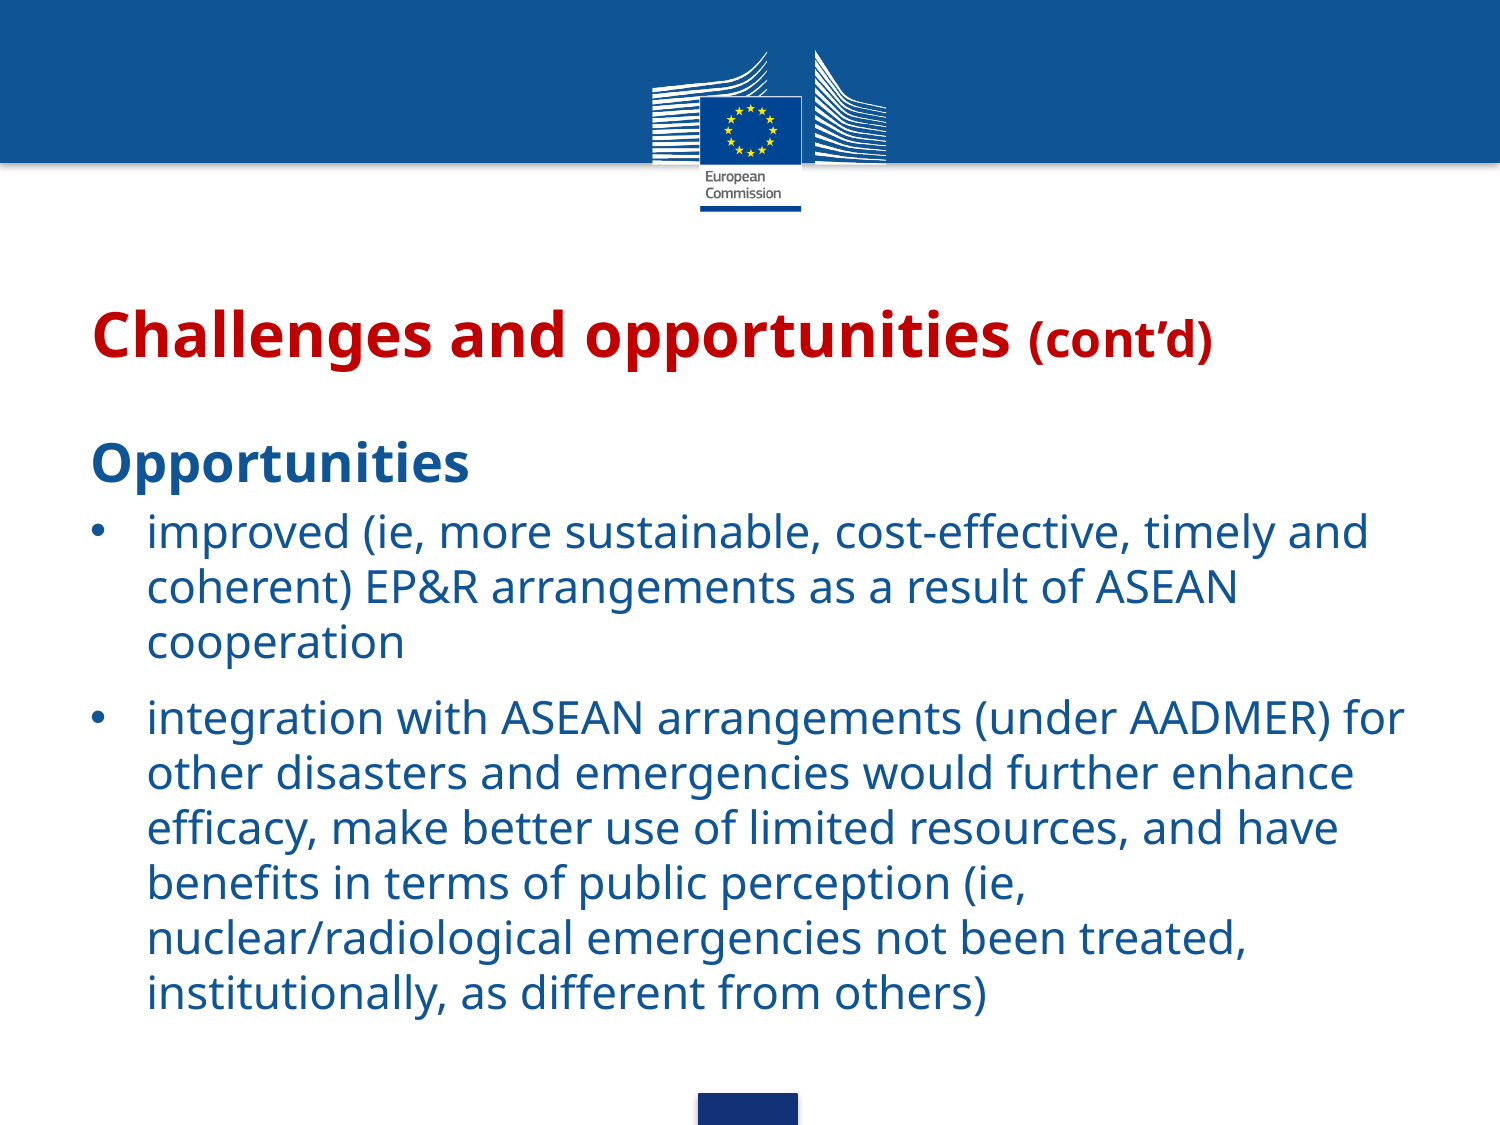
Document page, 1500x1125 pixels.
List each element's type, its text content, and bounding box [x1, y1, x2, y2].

list Opportunities improved (ie, more sustainable, cost-effective, timely and coherent) EP&R arrangements as a result of ASEAN cooperation integration with ASEAN arrangements (under AADMER) for other disasters and emergencies would further enhance efficacy, make better use of limited resources, and have benefits in terms of public perception (ie, nuclear/radiological emergencies not been treated, institutionally, as different from others) [74, 420, 1426, 1018]
title Challenges and opportunities (cont’d) [76, 255, 1428, 410]
